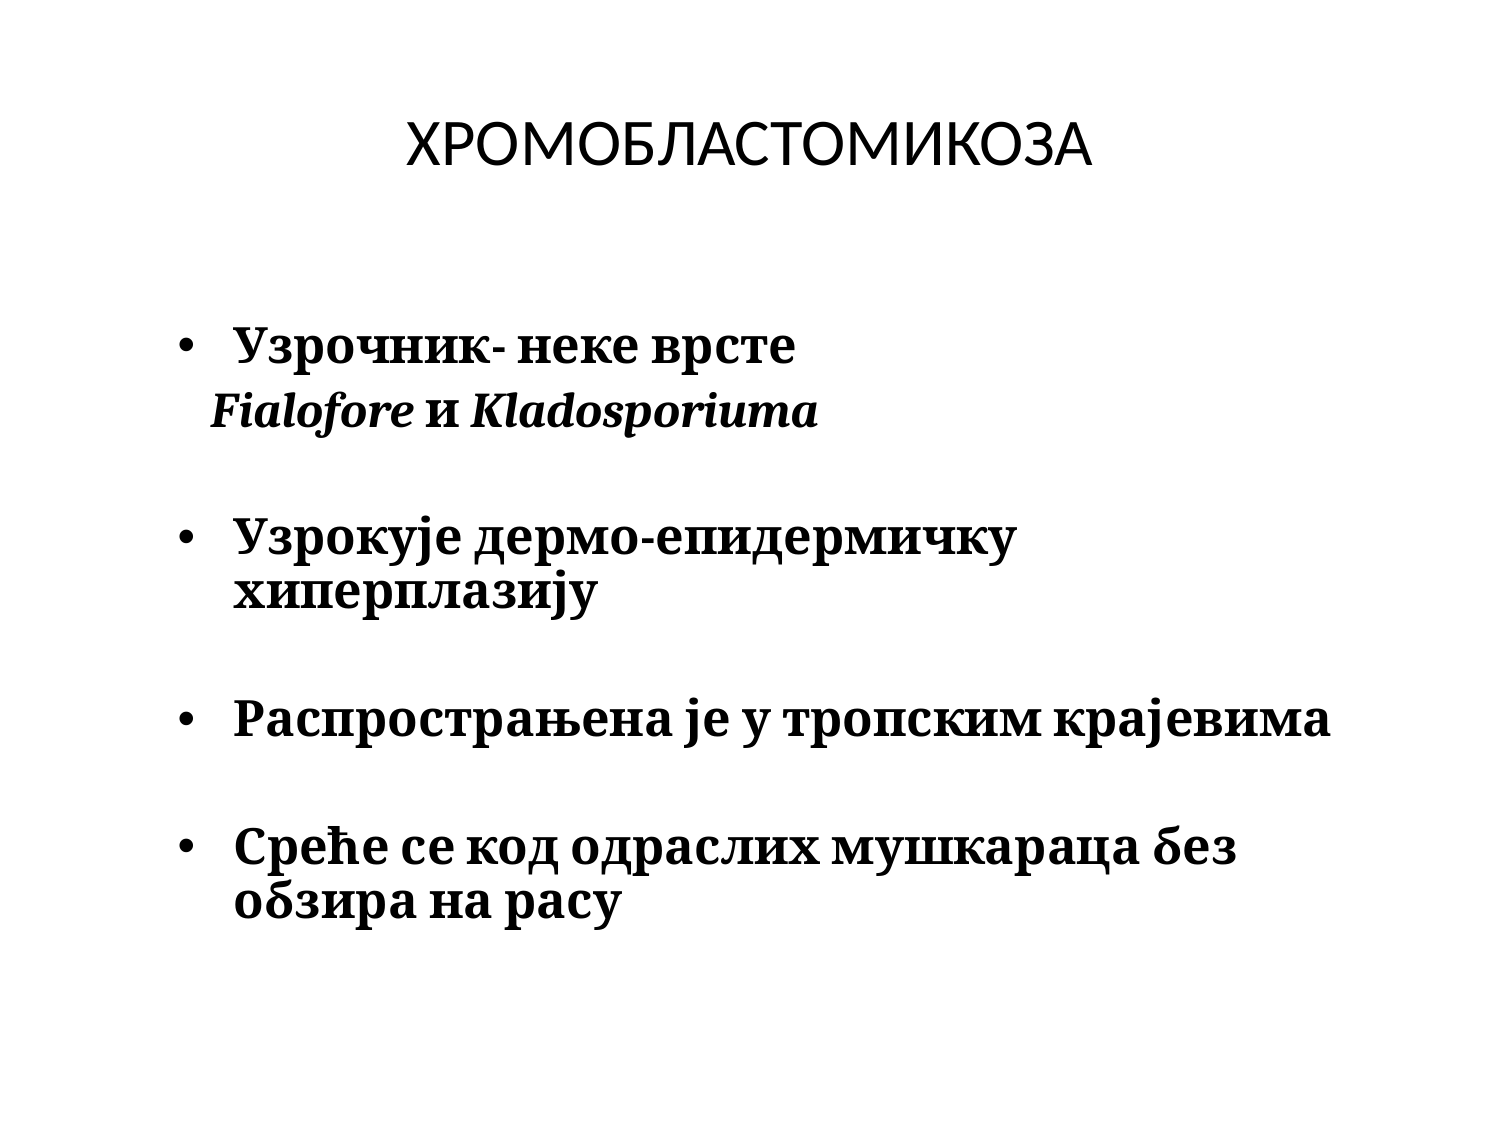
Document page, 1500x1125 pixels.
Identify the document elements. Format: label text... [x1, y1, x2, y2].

title ХРОМОБЛАСТОМИКОЗА [75, 45, 1425, 233]
list Узрочник- неке врсте Fialofore и Kladosporiuma Узрокује дермо-епидермичку хиперплазију Распрострањена је у тропским крајевима Среће се код одраслих мушкараца без обзира на расу [162, 312, 1400, 1063]
